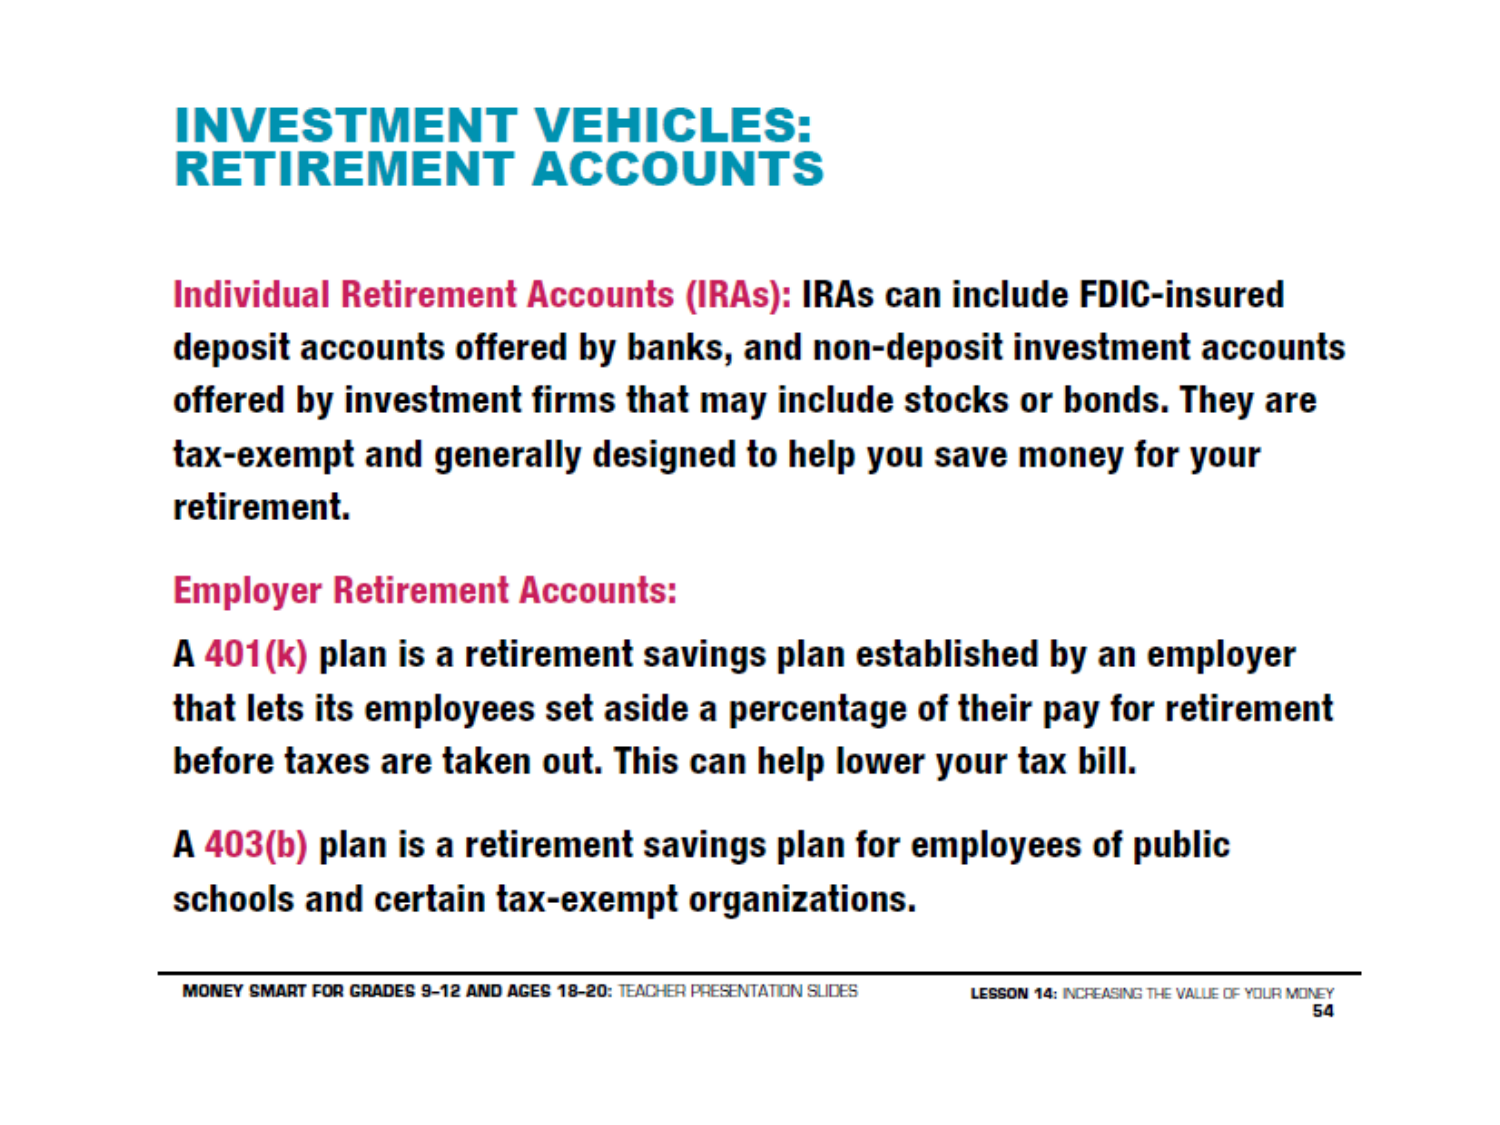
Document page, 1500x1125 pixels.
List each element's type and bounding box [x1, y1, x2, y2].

picture [120, 58, 1401, 1051]
